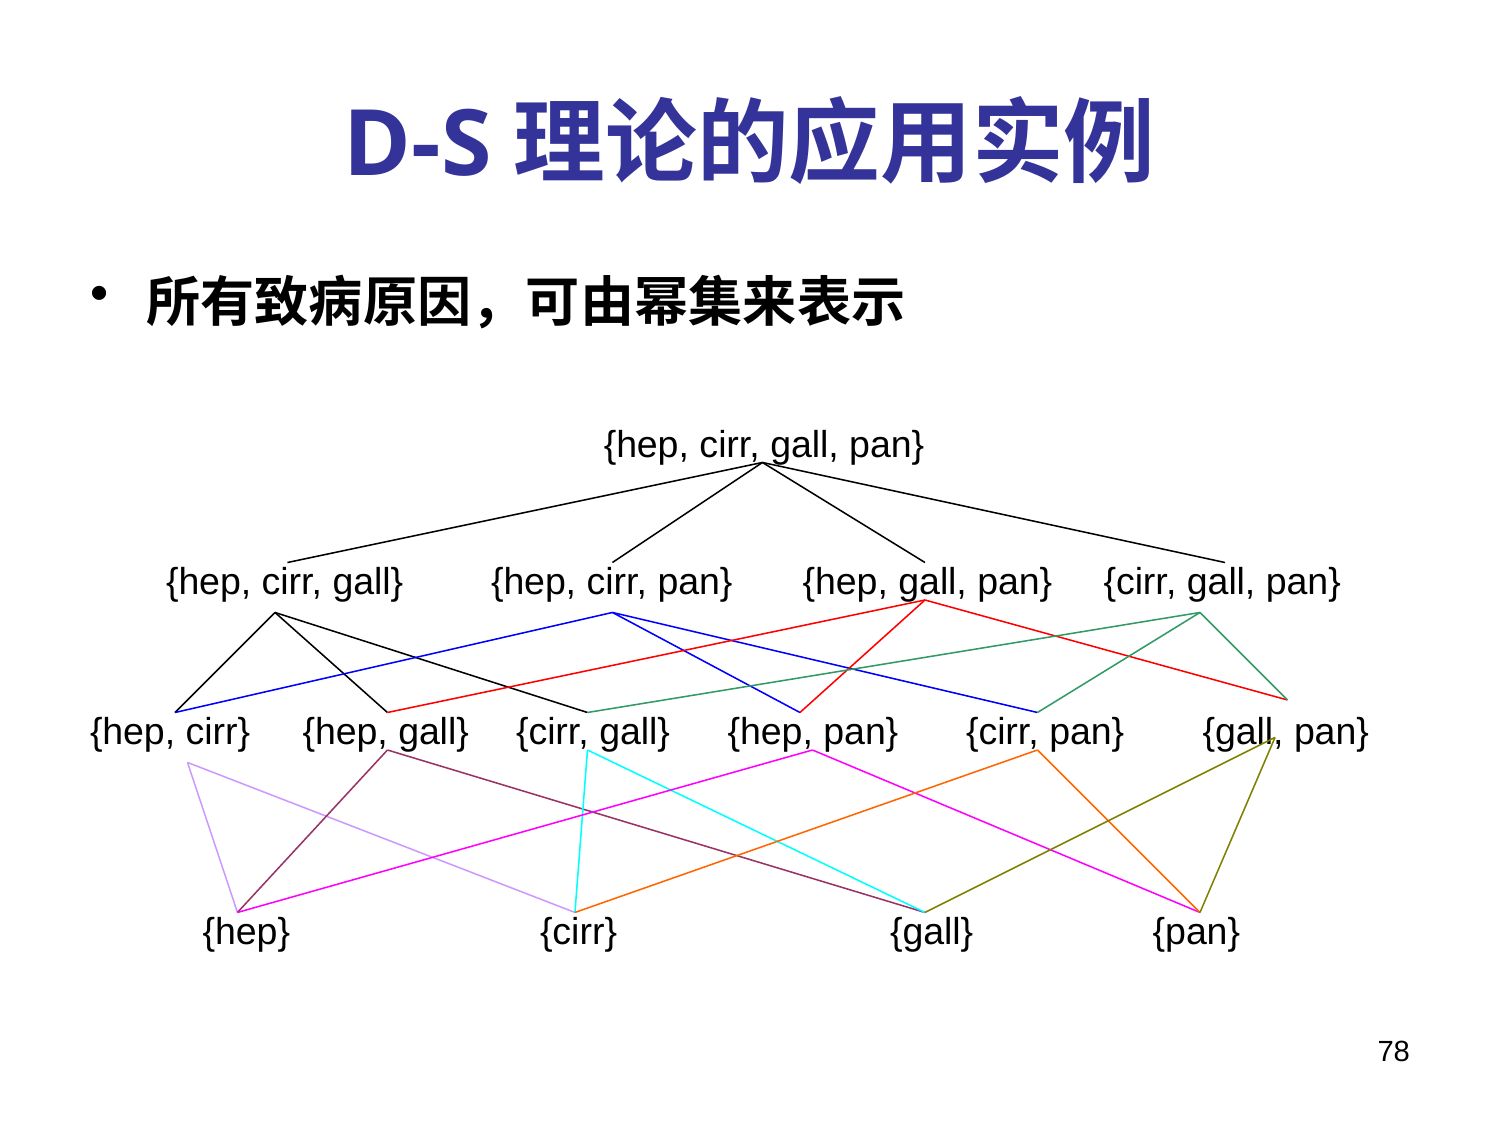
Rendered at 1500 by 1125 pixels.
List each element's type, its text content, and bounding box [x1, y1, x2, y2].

text_box {cirr} [525, 899, 632, 960]
text_box {cirr, pan} [951, 699, 1140, 760]
text_box {hep} [187, 899, 305, 960]
text_box {gall, pan} [1187, 699, 1384, 760]
text_box {hep, cirr} [75, 699, 266, 760]
text_box {hep, gall} [287, 699, 484, 760]
text_box {hep, cirr, gall} [151, 549, 419, 610]
text_box {gall} [875, 899, 989, 960]
title D-S理论的应用实例 [75, 45, 1425, 233]
text_box {pan} [1137, 899, 1255, 960]
slide_number 78 [1074, 1040, 1425, 1103]
text_box {hep, pan} [712, 699, 914, 760]
list 所有致病原因，可由幂集来表示 [75, 260, 1425, 1040]
text_box {hep, cirr, pan} [476, 549, 748, 610]
text_box {cirr, gall} [501, 699, 685, 760]
text_box {hep, cirr, gall, pan} [588, 412, 940, 473]
text_box {hep, gall, pan} [787, 549, 1068, 610]
text_box {cirr, gall, pan} [1088, 549, 1356, 610]
